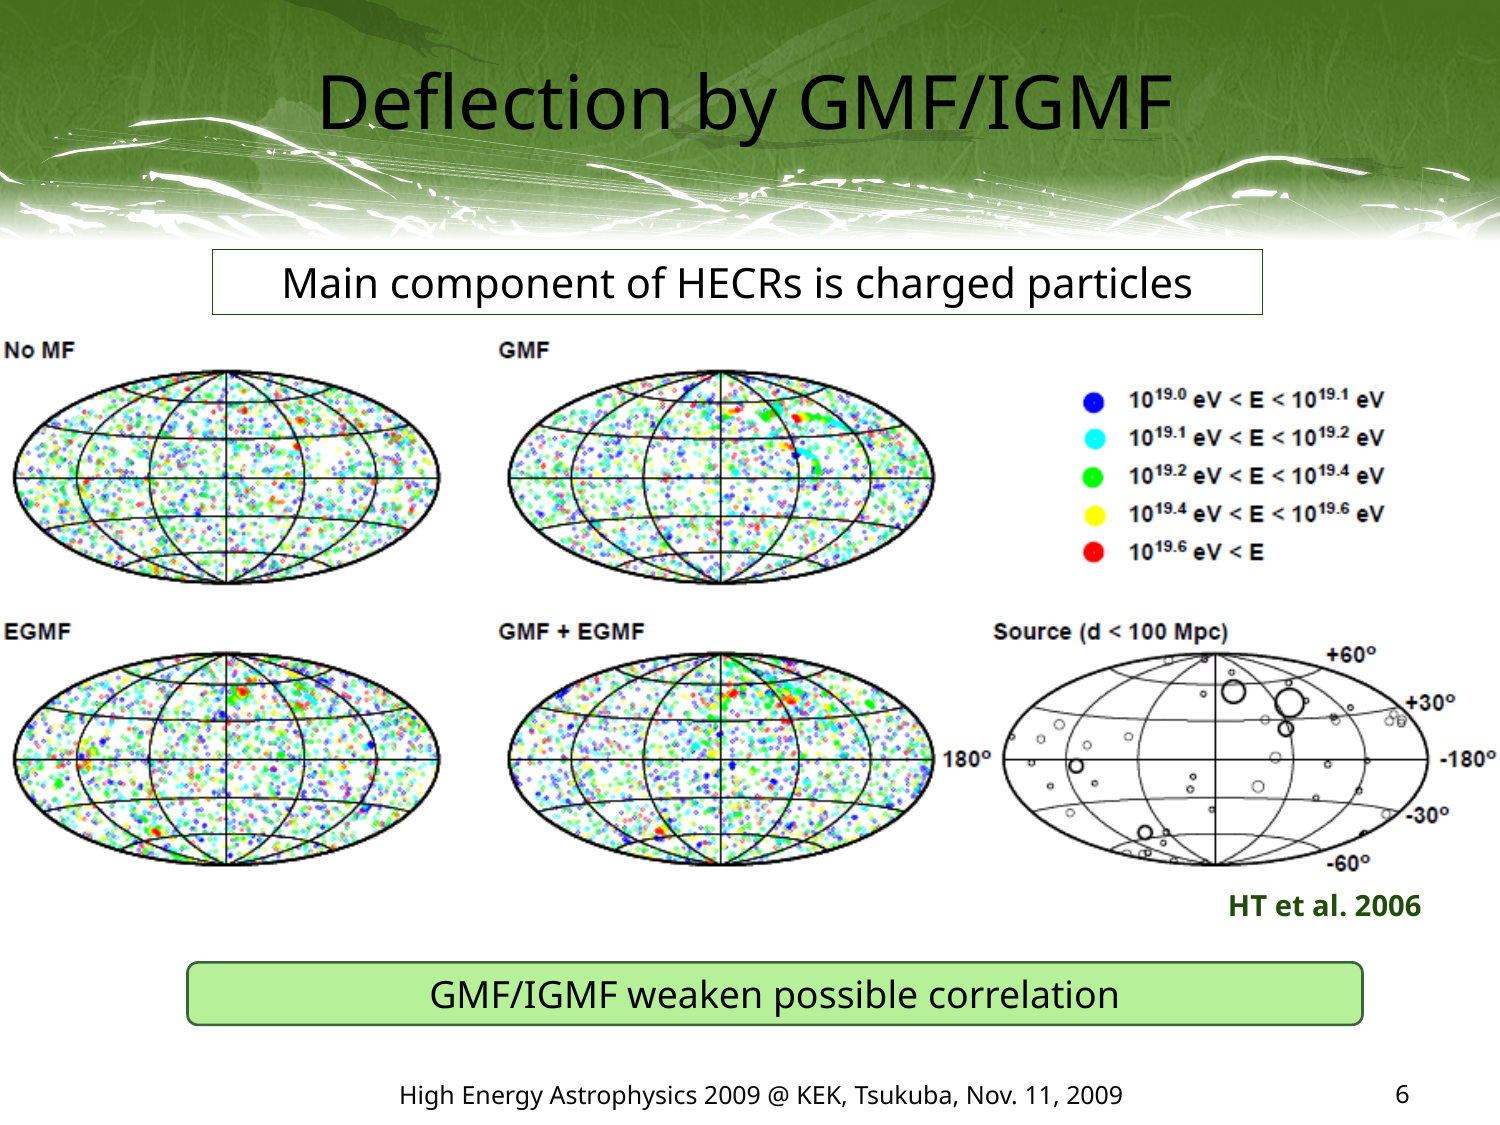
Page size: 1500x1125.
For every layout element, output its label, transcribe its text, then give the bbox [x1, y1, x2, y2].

text_box Main component of HECRs is charged particles [212, 249, 1263, 315]
title Deflection by GMF/IGMF [70, 35, 1421, 164]
text_box HT et al. 2006 [1174, 894, 1475, 923]
footer High Energy Astrophysics 2009 @ KEK, Tsukuba, Nov. 11, 2009 [269, 1065, 1254, 1125]
text_box GMF/IGMF weaken possible correlation [186, 961, 1364, 1027]
slide_number 6 [1347, 1065, 1425, 1125]
picture [0, 337, 1500, 879]
